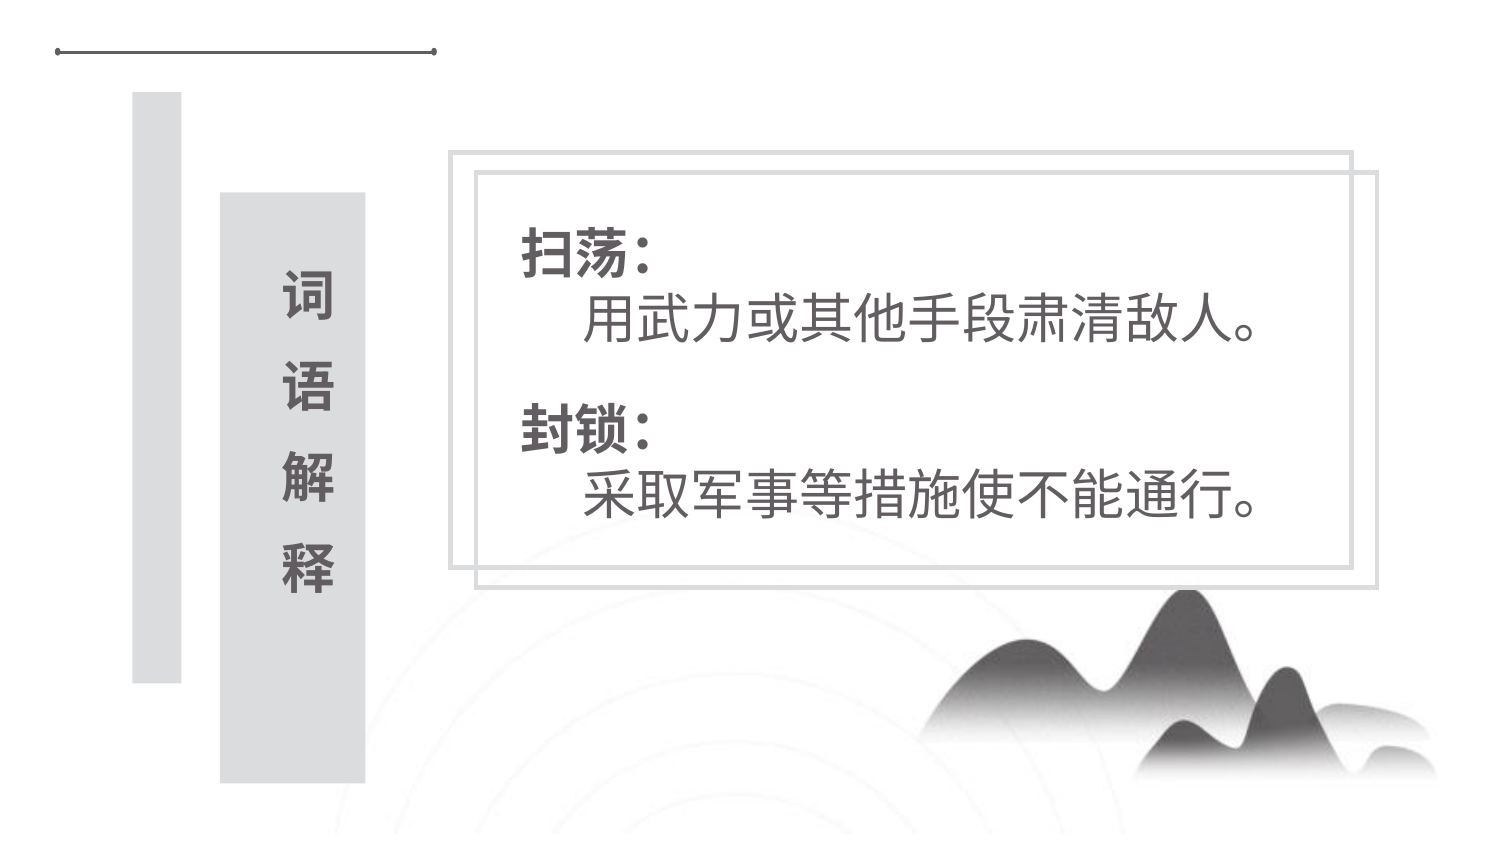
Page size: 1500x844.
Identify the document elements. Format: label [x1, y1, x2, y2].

text_box [219, 192, 366, 784]
text_box [55, 48, 436, 55]
text_box [450, 152, 1378, 588]
picture [0, 0, 1500, 834]
